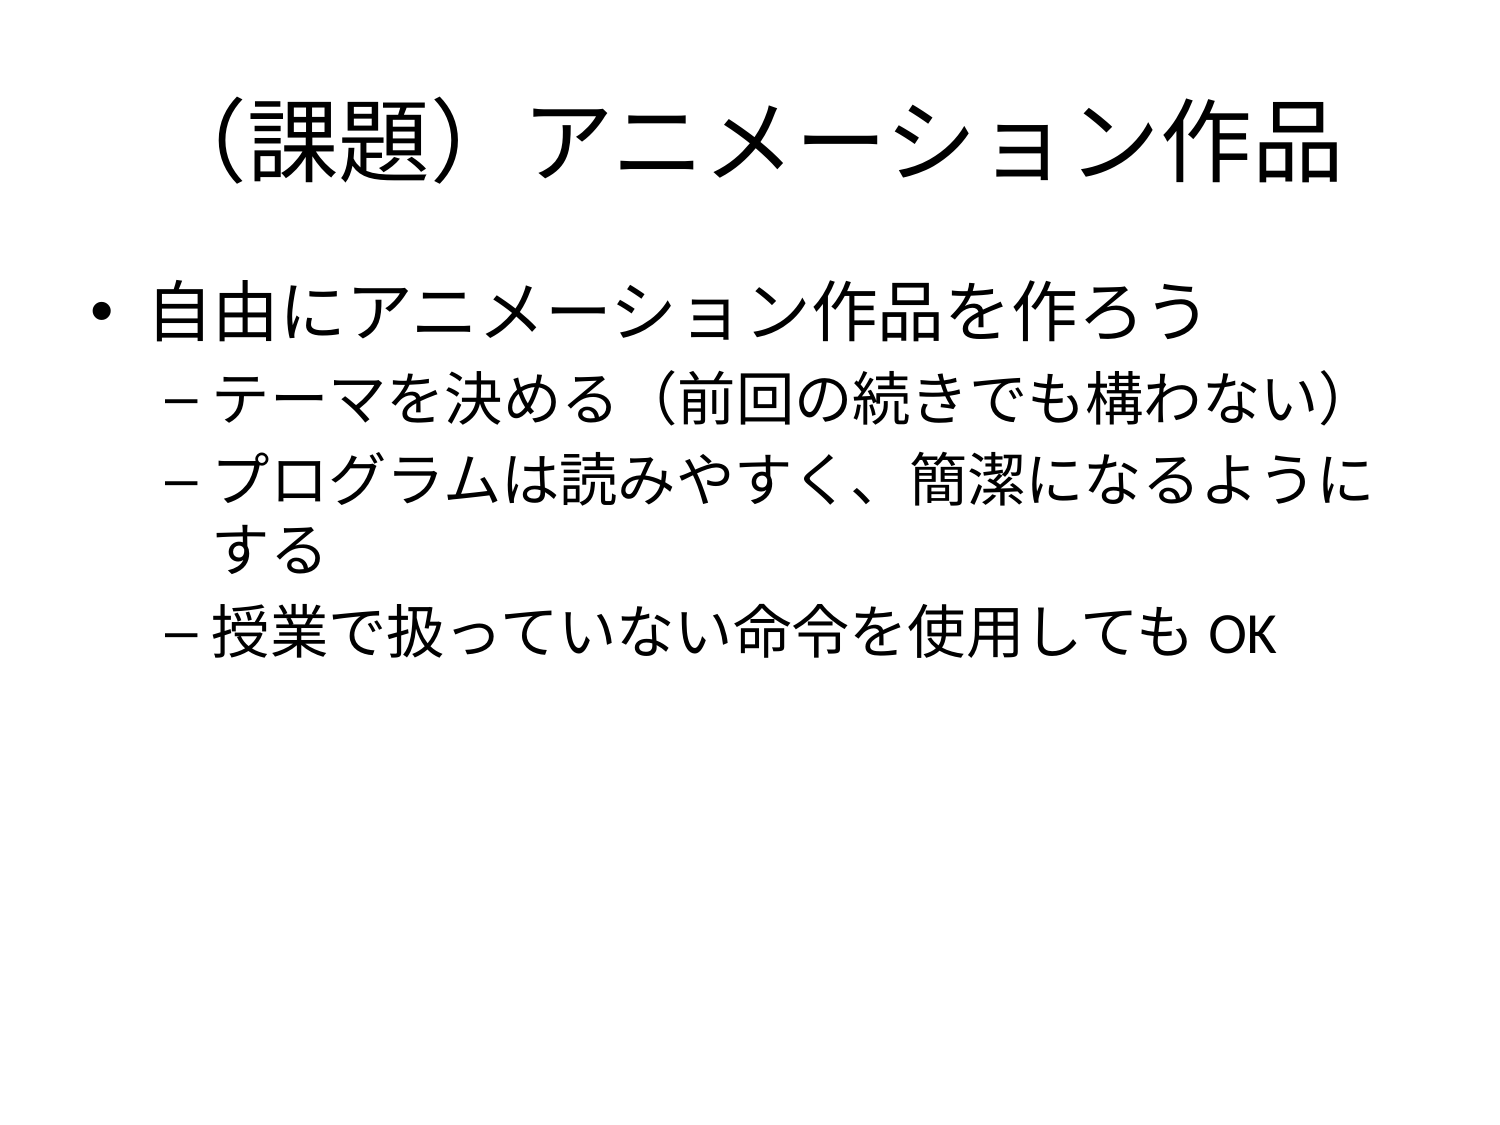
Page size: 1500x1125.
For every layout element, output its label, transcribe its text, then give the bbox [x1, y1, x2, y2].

title （課題）アニメーション作品 [75, 45, 1425, 233]
list 自由にアニメーション作品を作ろう テーマを決める（前回の続きでも構わない） プログラムは読みやすく、簡潔になるようにする 授業で扱っていない命令を使用してもOK [75, 262, 1425, 1005]
